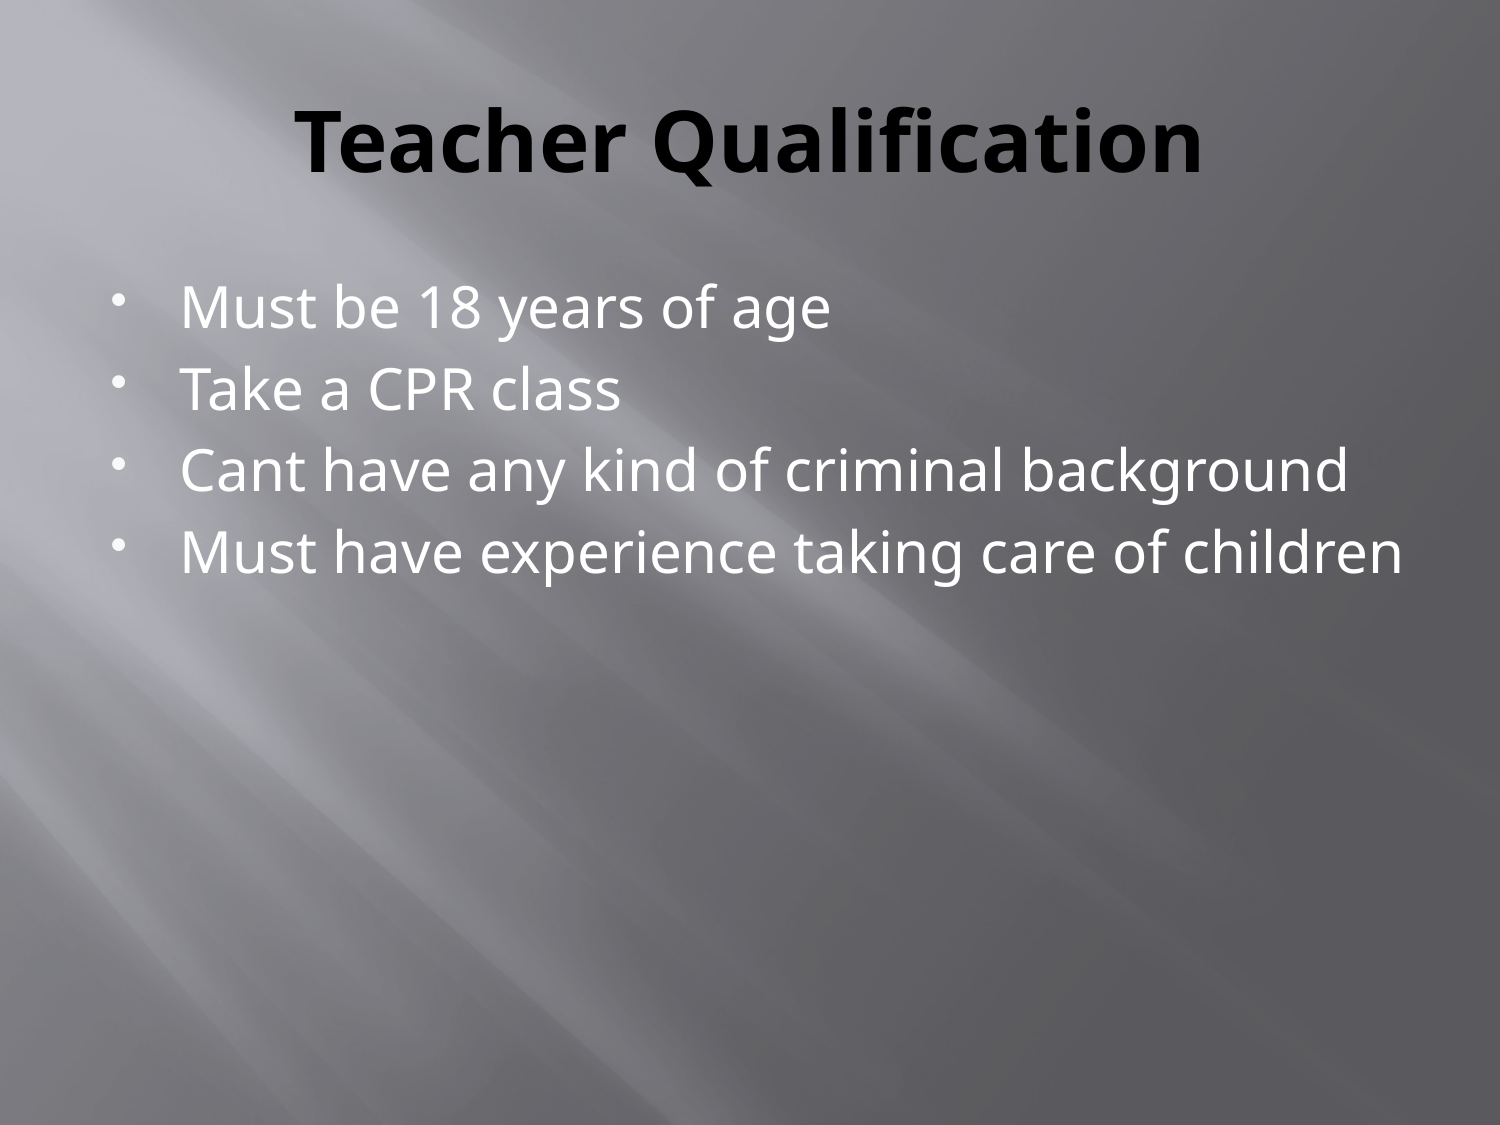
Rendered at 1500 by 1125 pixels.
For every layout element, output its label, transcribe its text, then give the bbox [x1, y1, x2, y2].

title Teacher Qualification [75, 45, 1425, 233]
list Must be 18 years of age Take a CPR class Cant have any kind of criminal background Must have experience taking care of children [75, 262, 1425, 1035]
